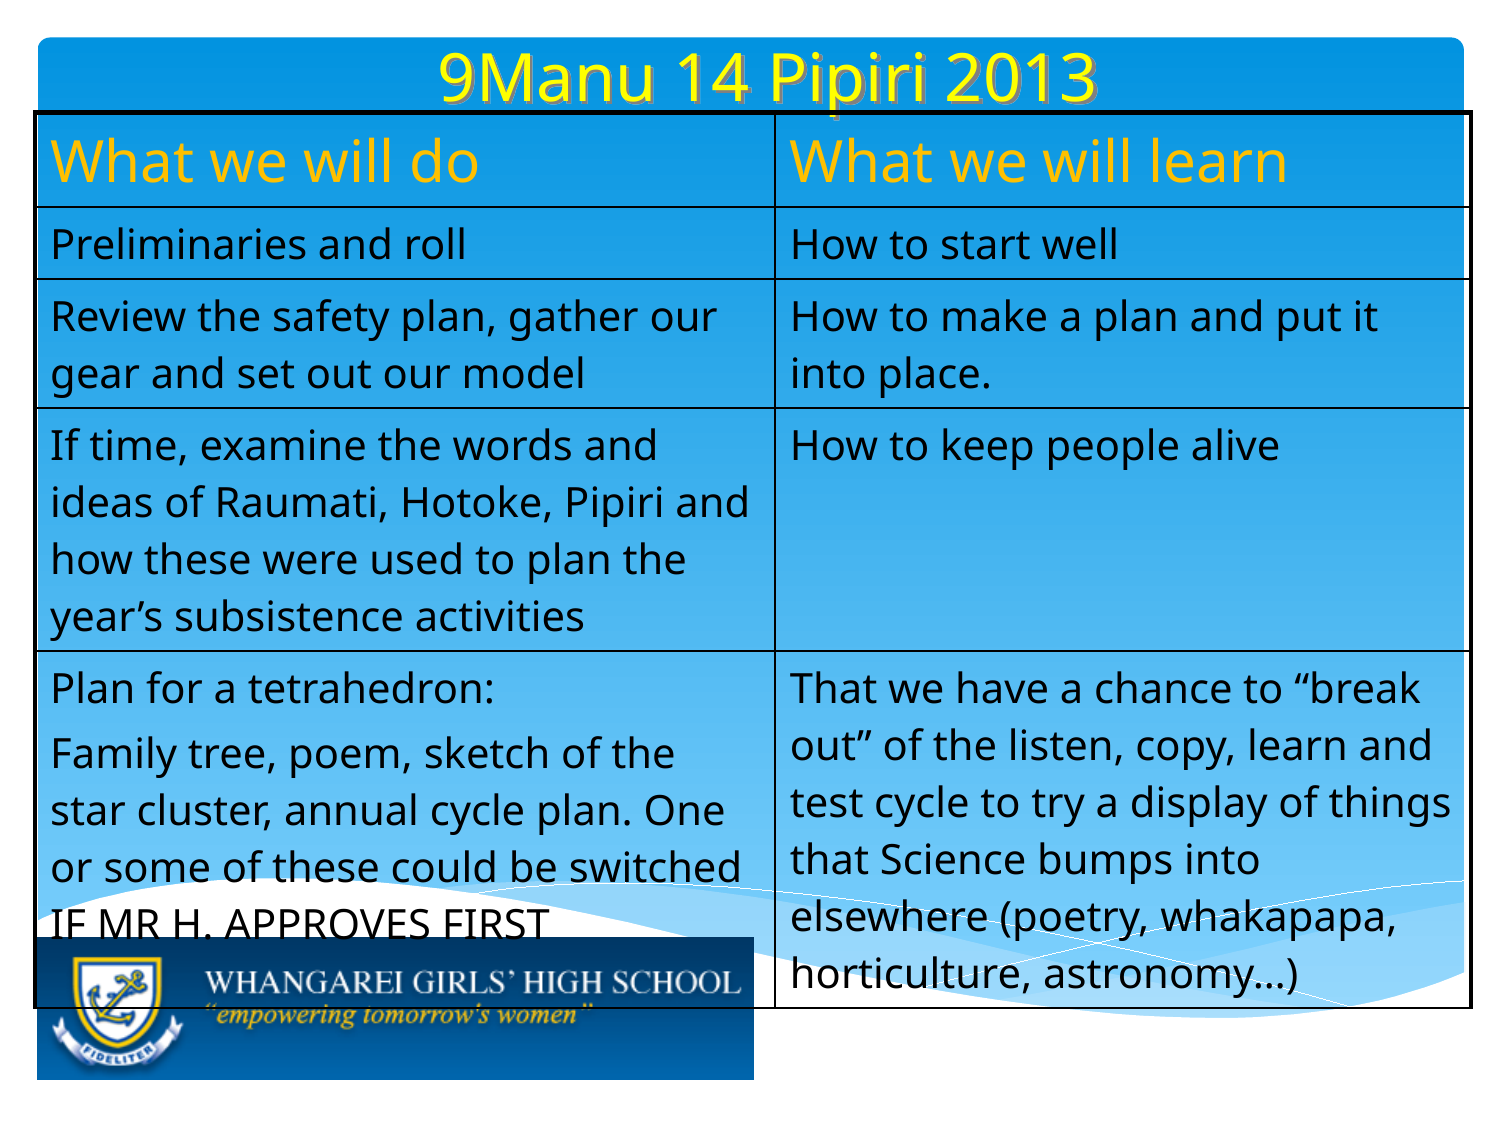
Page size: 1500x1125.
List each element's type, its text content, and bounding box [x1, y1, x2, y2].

table_cell If time, examine the words and ideas of Raumati, Hotoke, Pipiri and how these were used to plan the year’s subsistence activities [37, 409, 774, 650]
table_cell Plan for a tetrahedron: Family tree, poem, sketch of the star cluster, annual cycle plan. One or some of these could be switched IF MR H. APPROVES FIRST [37, 652, 774, 1007]
table_header What we will learn [776, 115, 1469, 206]
picture [37, 937, 754, 1080]
table_header What we will do [37, 115, 774, 206]
table_cell Preliminaries and roll [37, 208, 774, 278]
table_cell Review the safety plan, gather our gear and set out our model [37, 280, 774, 407]
table_cell How to make a plan and put it into place. [776, 280, 1469, 407]
table_cell That we have a chance to “break out” of the listen, copy, learn and test cycle to try a display of things that Science bumps into elsewhere (poetry, whakapapa, horticulture, astronomy…) [776, 652, 1469, 1007]
text_box 9Manu 14 Pipiri 2013 [162, 24, 1375, 110]
table_cell How to start well [776, 208, 1469, 278]
table_cell How to keep people alive [776, 409, 1469, 650]
